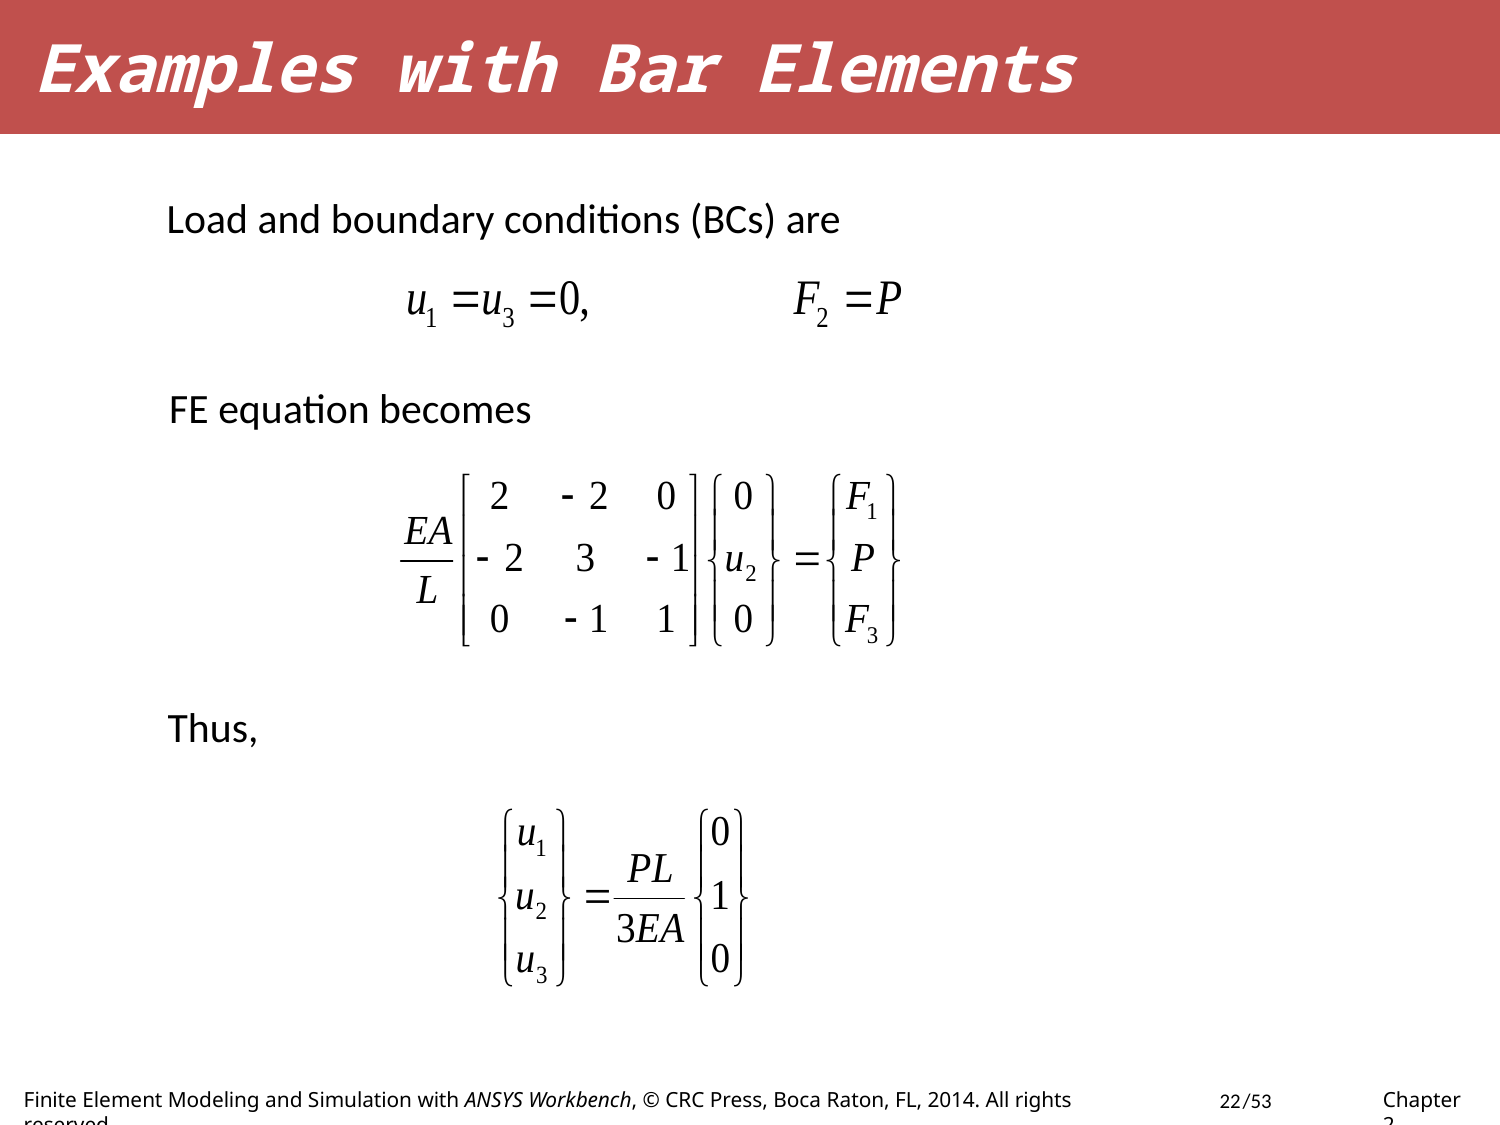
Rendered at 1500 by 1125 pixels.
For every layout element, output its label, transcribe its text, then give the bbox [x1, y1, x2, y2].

text_box Examples with Bar Elements [19, 17, 1496, 113]
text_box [400, 264, 911, 340]
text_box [393, 464, 911, 658]
text_box Load and boundary conditions (BCs) are [151, 184, 857, 249]
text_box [488, 799, 758, 998]
text_box FE equation becomes [154, 374, 547, 440]
slide_number 22 [1204, 1080, 1285, 1125]
text_box Thus, [153, 693, 274, 759]
